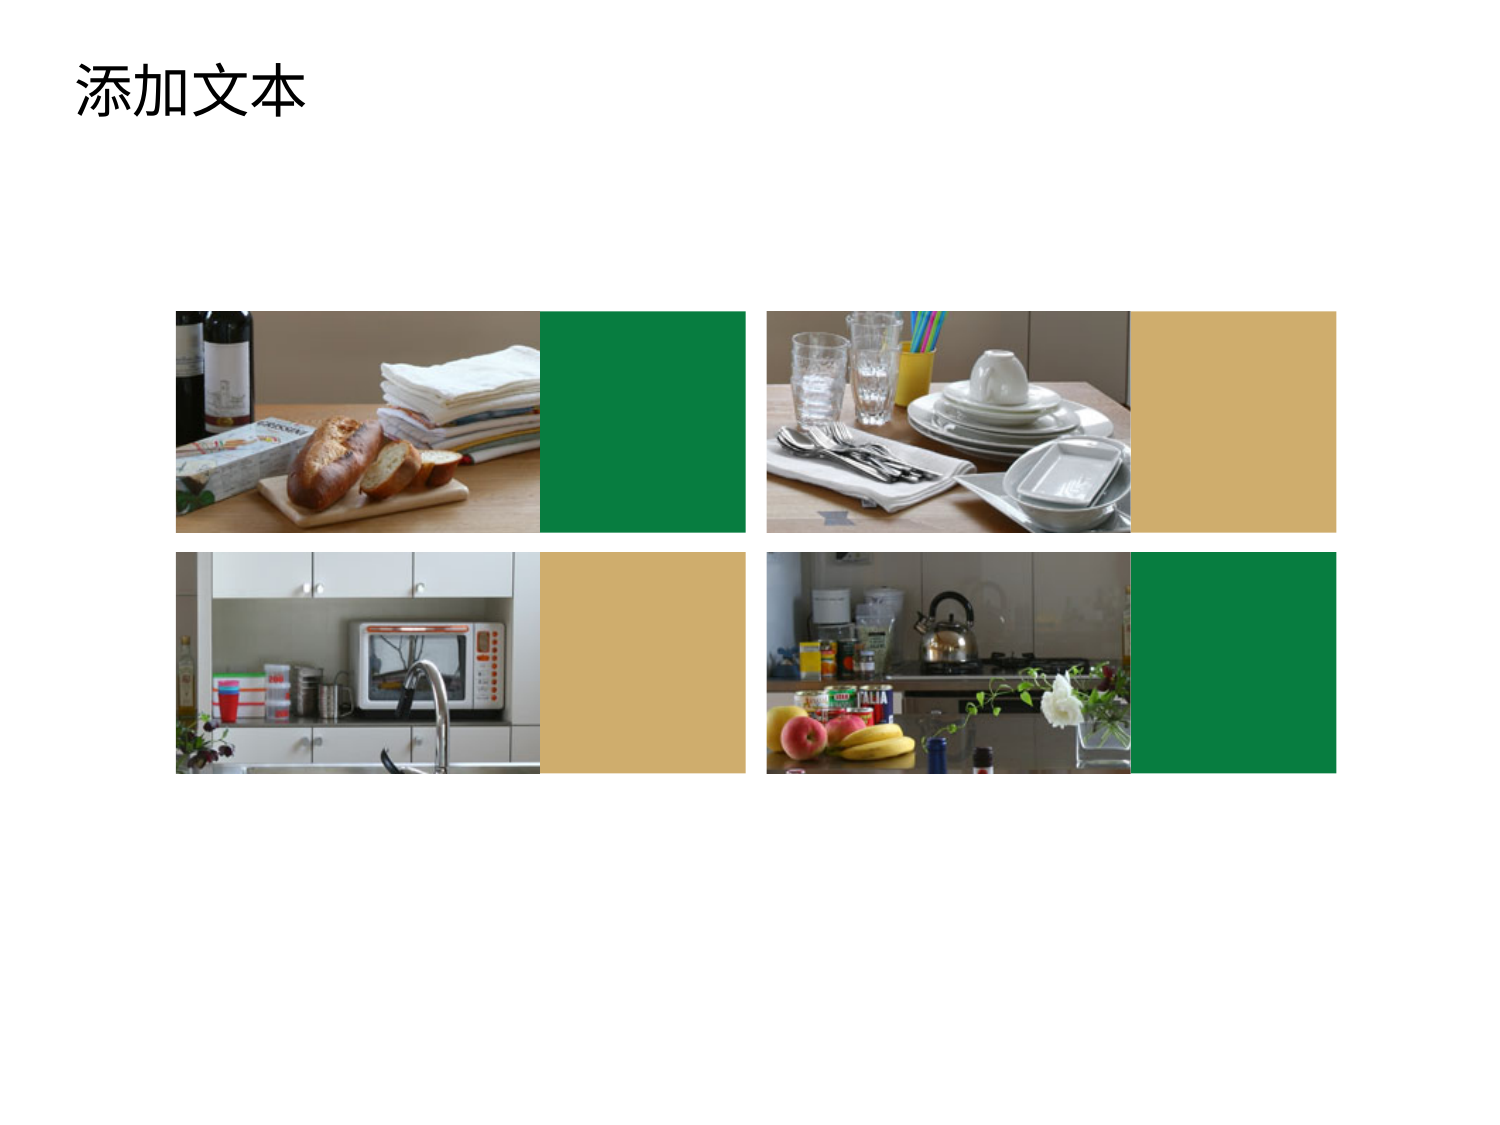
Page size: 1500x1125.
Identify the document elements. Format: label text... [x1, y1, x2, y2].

text_box 添加文本 [60, 46, 323, 132]
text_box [175, 311, 1337, 774]
